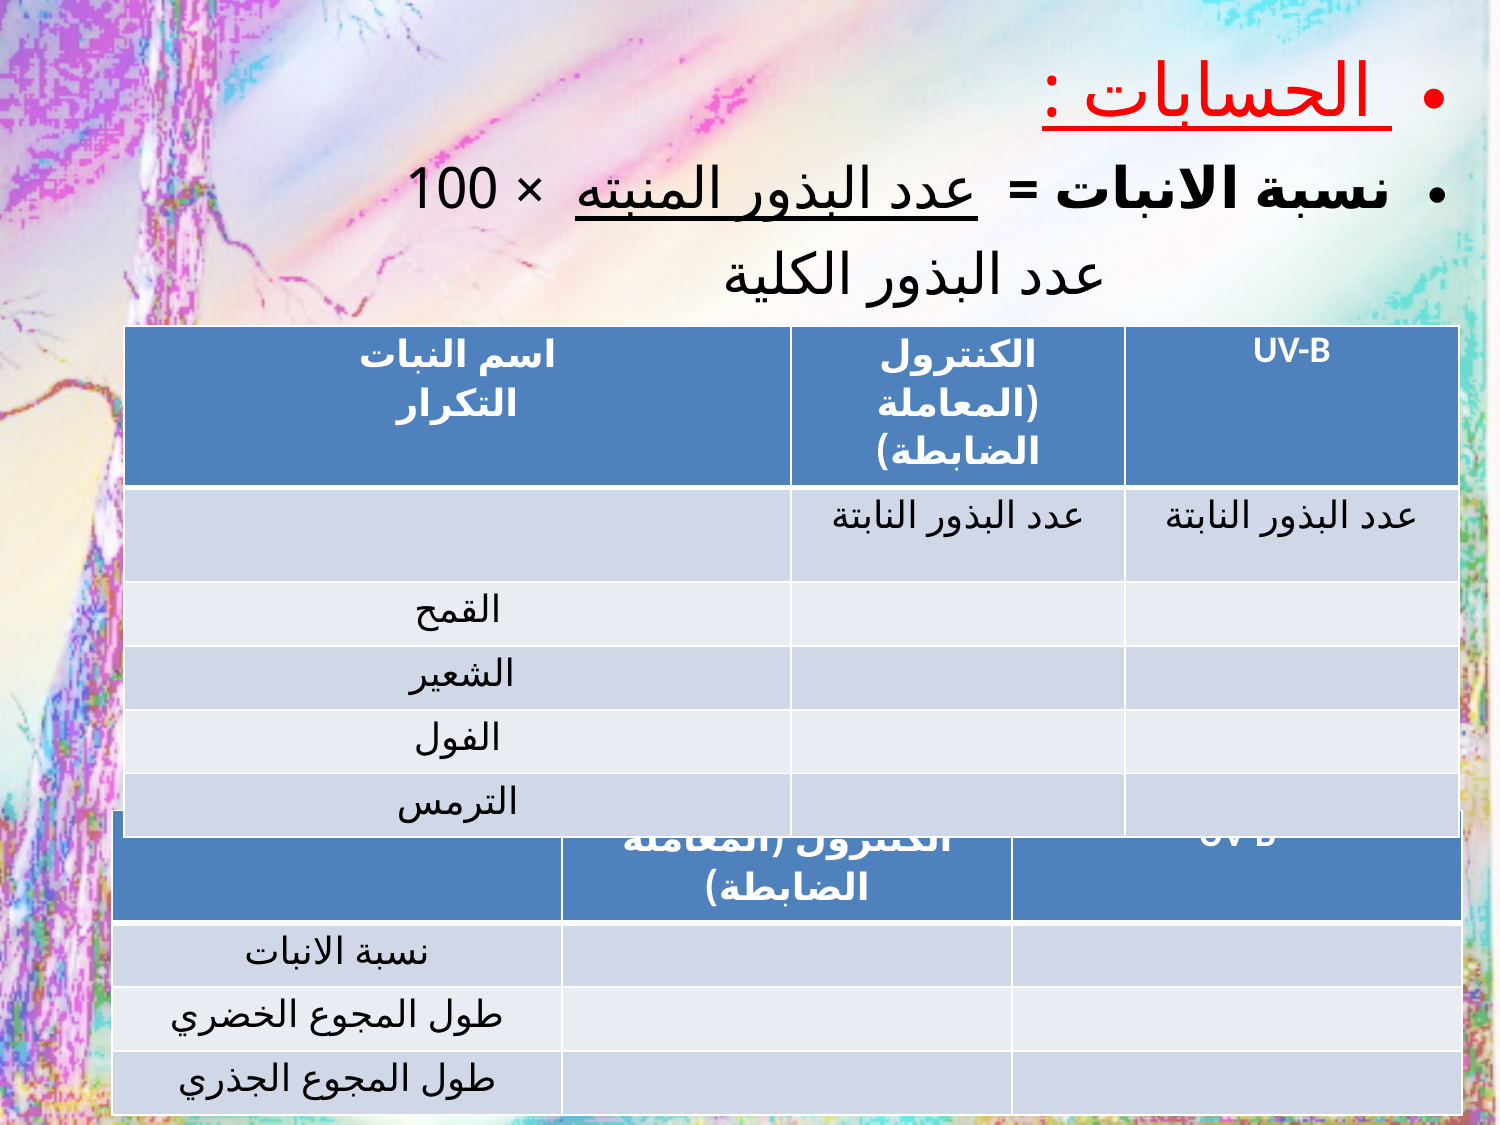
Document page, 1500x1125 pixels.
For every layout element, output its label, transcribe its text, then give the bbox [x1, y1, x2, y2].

table_cell [1126, 711, 1458, 773]
table_cell [563, 926, 1011, 986]
table_header الكنترول (المعاملة الضابطة) [792, 327, 1124, 485]
table_cell [792, 711, 1124, 773]
table_cell عدد البذور النابتة [1126, 490, 1458, 581]
table_cell طول المجوع الجذري [113, 1052, 561, 1114]
table_cell [1013, 1052, 1461, 1114]
text_box الحسابات : نسبة الانبات = عدد البذور المنبته × 100 عدد البذور الكلية [123, 42, 1463, 327]
table_cell نسبة الانبات [113, 926, 561, 986]
table_cell [563, 988, 1011, 1050]
table_cell [1126, 583, 1458, 645]
table_cell الشعير [125, 647, 790, 709]
table_cell [1126, 774, 1458, 836]
table_cell الفول [125, 711, 790, 773]
table_cell [1013, 988, 1461, 1050]
table_cell الترمس [125, 774, 790, 836]
table_cell [125, 490, 790, 581]
table_cell [792, 647, 1124, 709]
table_header اسم النبات التكرار [125, 327, 790, 485]
table_cell [792, 583, 1124, 645]
table_cell عدد البذور النابتة [792, 490, 1124, 581]
table_header UV-B [1126, 327, 1458, 485]
table_cell طول المجوع الخضري [113, 988, 561, 1050]
table_header [113, 811, 561, 920]
table_cell القمح [125, 583, 790, 645]
table_cell [563, 1052, 1011, 1114]
table_cell [1013, 926, 1461, 986]
table_cell [792, 774, 1124, 836]
table_header UV-B [1013, 811, 1461, 920]
table_header الكنترول (المعاملة الضابطة) [563, 838, 1011, 920]
table_cell [1126, 647, 1458, 709]
